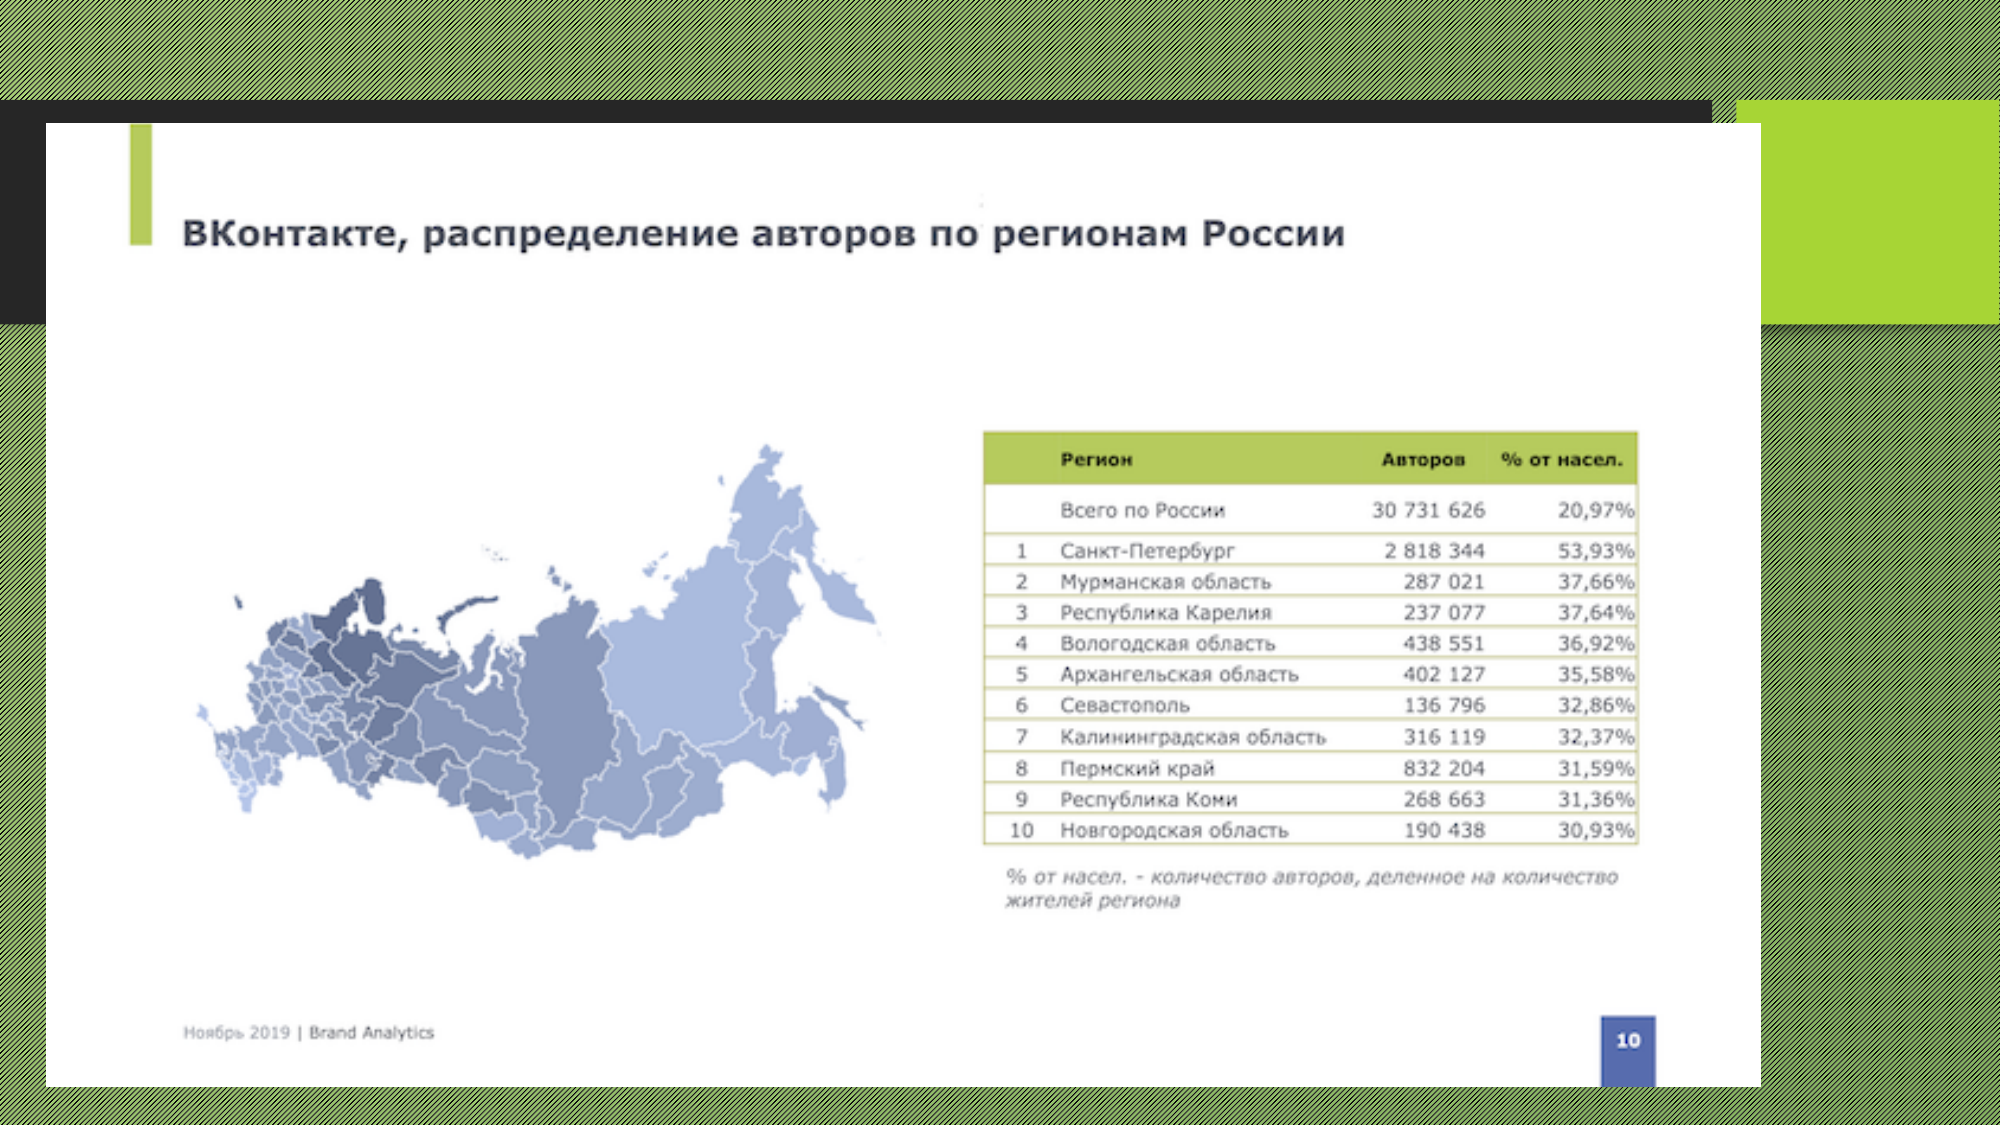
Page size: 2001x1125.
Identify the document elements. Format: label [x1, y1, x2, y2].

picture [0, 325, 2000, 1125]
picture [0, 0, 2000, 123]
list [46, 123, 1761, 1087]
